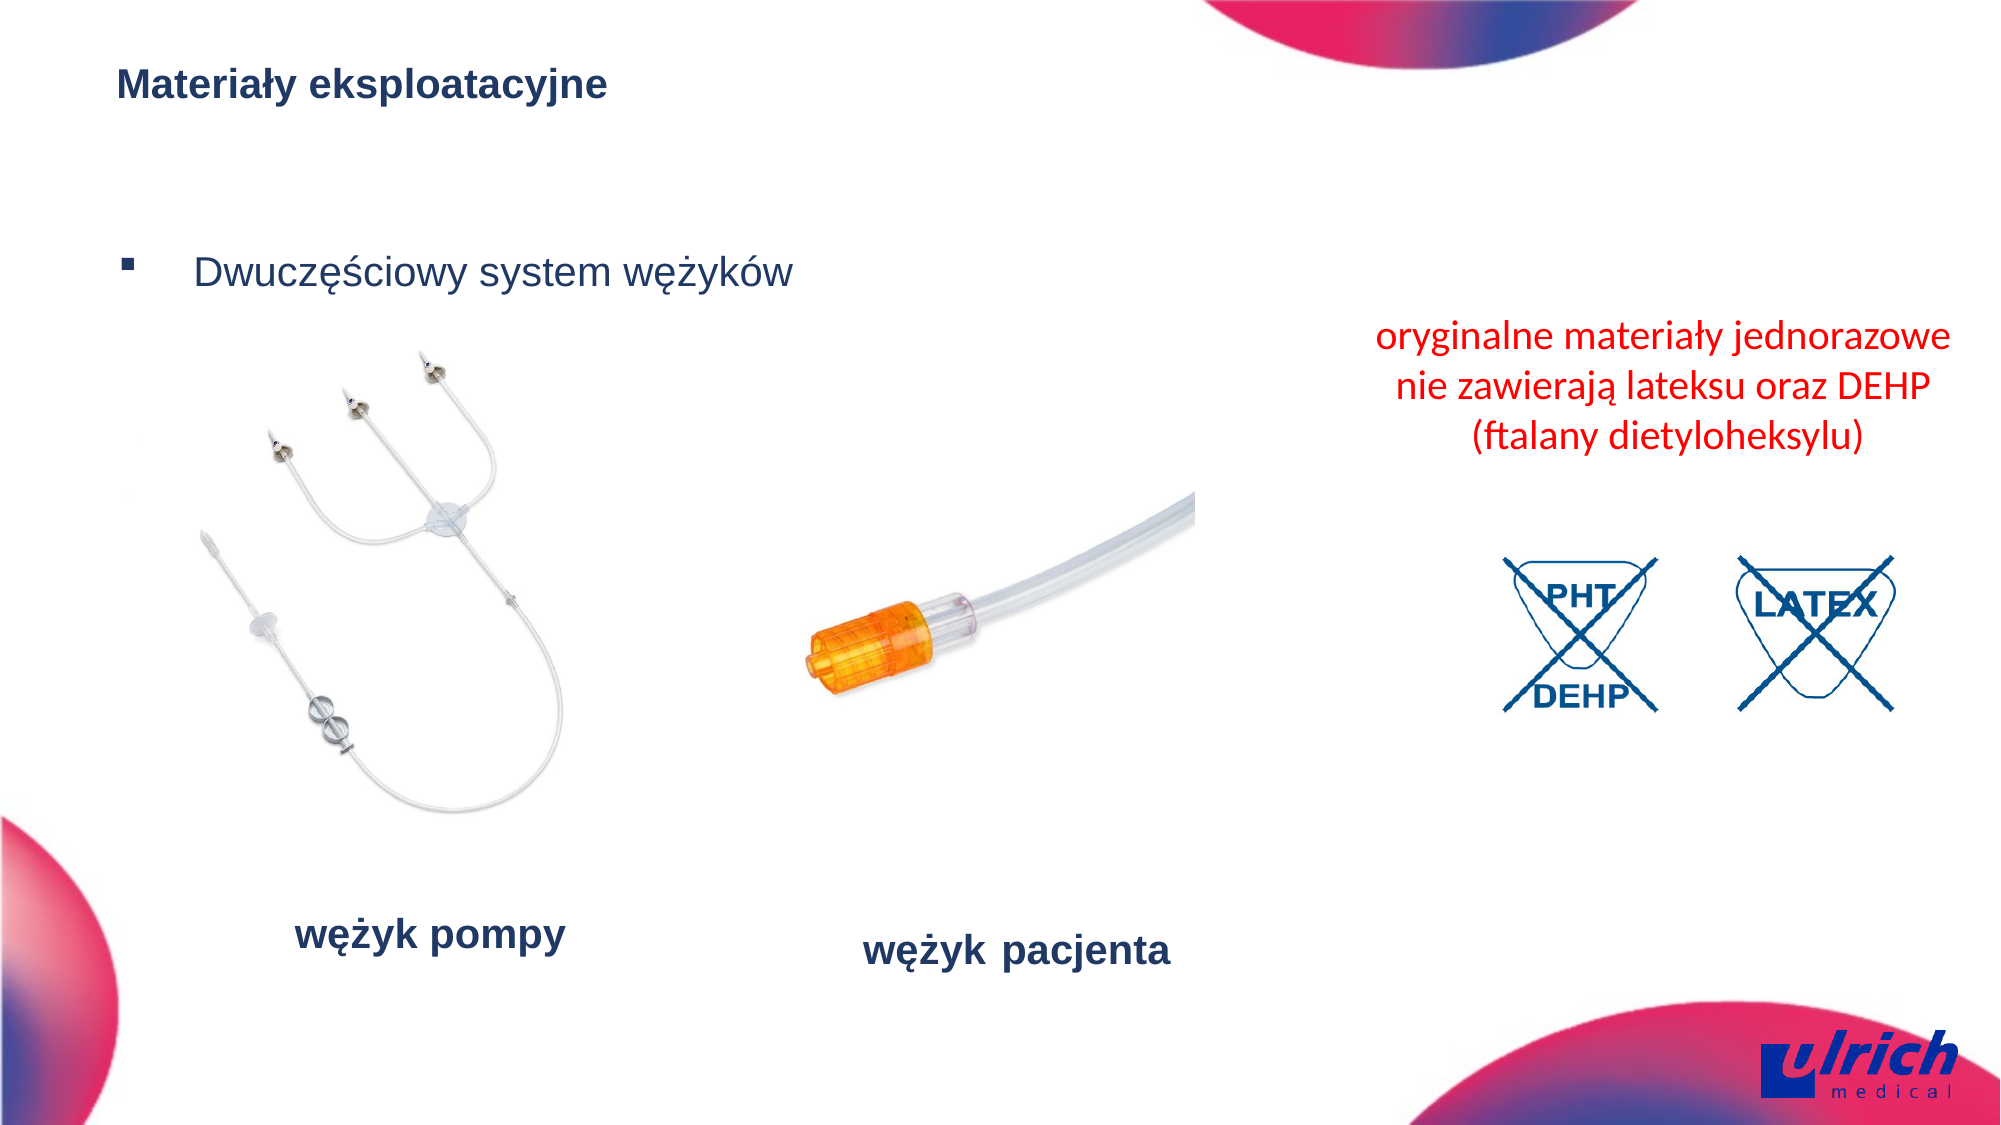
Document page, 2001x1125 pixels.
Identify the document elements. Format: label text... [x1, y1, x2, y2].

text_box Dwuczęściowy system wężyków [103, 212, 1480, 302]
picture [0, 0, 2001, 1125]
text_box oryginalne materiały jednorazowe nie zawierają lateksu oraz DEHP (ftalany dietyloheksylu) [1354, 300, 1982, 466]
text_box wężyk pacjenta [848, 850, 1332, 986]
text_box Materiały eksploatacyjne [94, 49, 649, 234]
text_box wężyk pompy [280, 874, 582, 965]
